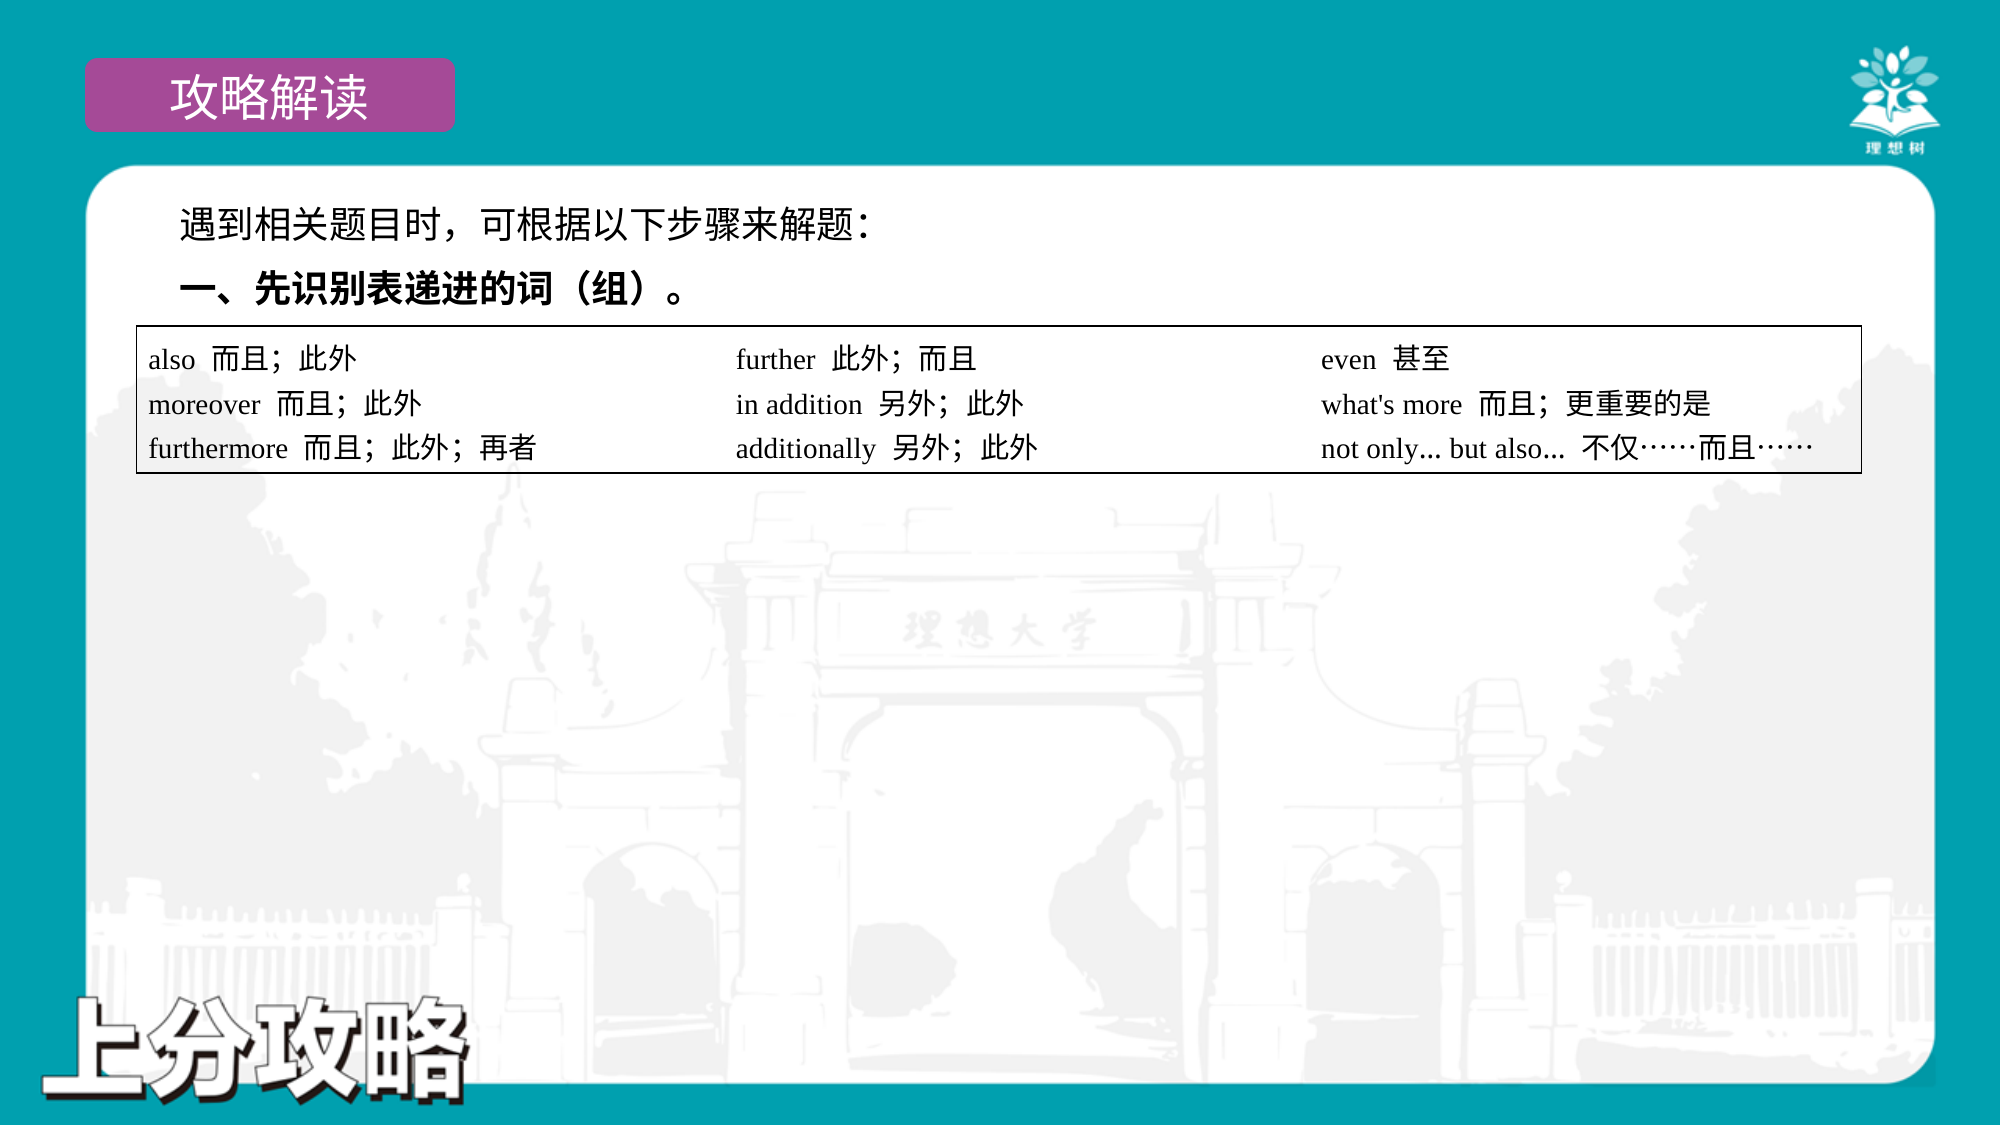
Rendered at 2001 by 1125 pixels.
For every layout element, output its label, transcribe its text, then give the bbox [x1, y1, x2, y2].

table_header also 而且；此外 further 此外；而且 even 甚至 moreover 而且；此外 in addition 另外；此外 what's more 而且；更重要的是 furthermore 而且；此外；再者 additionally 另外；此外 not only… but also… 不仅……而且…… [137, 327, 1861, 472]
text_box 遇到相关题目时，可根据以下步骤来解题： 一、先识别表递进的词（组）。 [136, 176, 1865, 304]
picture [0, 0, 2000, 1125]
